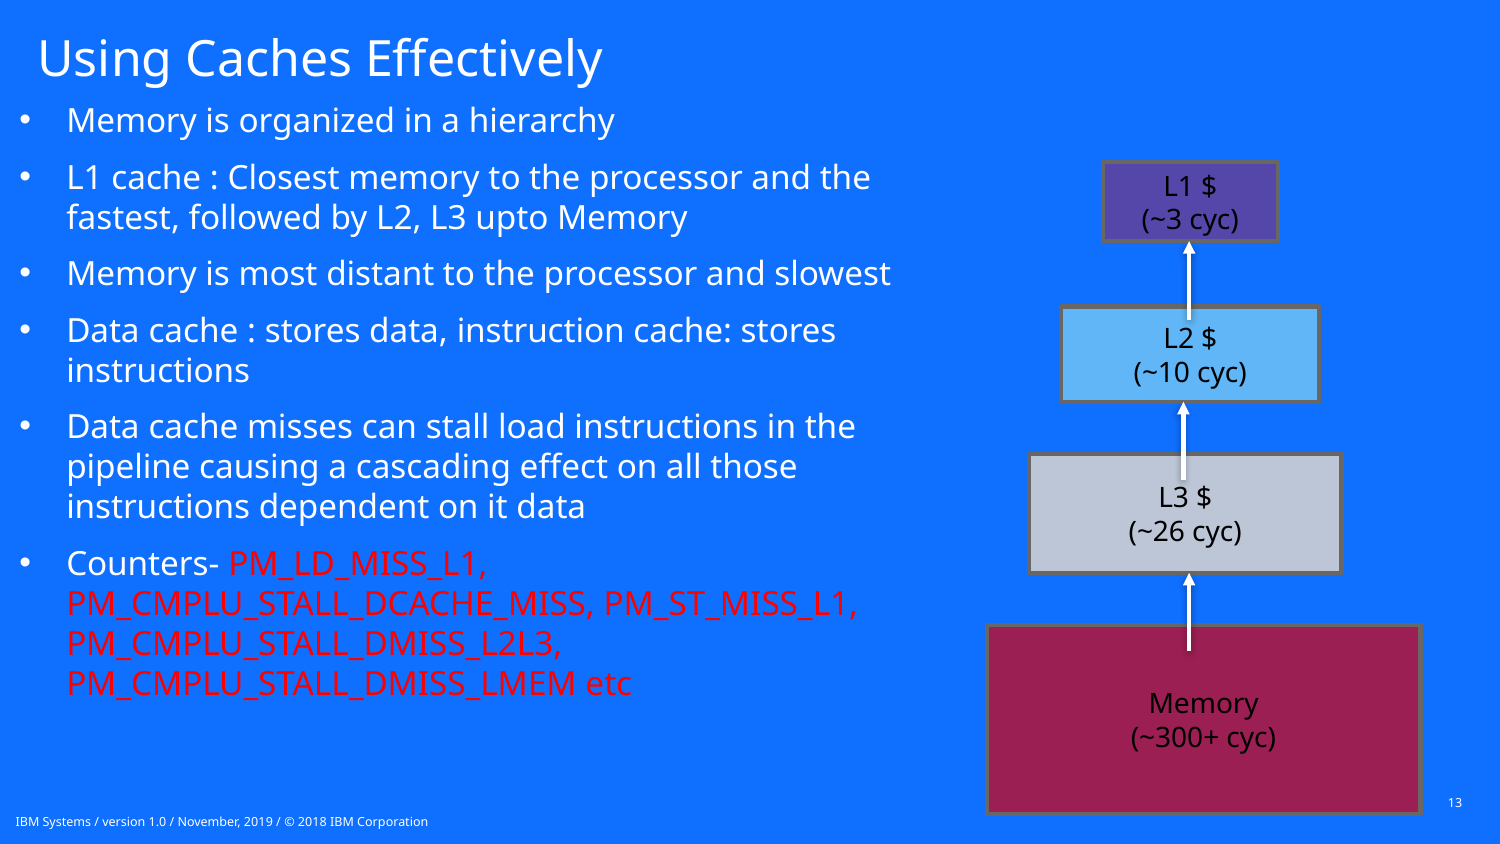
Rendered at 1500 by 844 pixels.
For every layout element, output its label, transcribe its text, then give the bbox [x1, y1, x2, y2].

title Using Caches Effectively [37, 33, 713, 99]
text_box L2 $ (~10 cyc) [1059, 304, 1321, 404]
slide_number 13 [1125, 791, 1463, 815]
text_box Memory (~300+ cyc) [985, 623, 1423, 816]
text_box L3 $ (~26 cyc) [1027, 452, 1344, 575]
text_box IBM Systems / version 1.0 / November, 2019 / © 2018 IBM Corporation [15, 810, 1066, 833]
list Memory is organized in a hierarchy L1 cache : Closest memory to the processor and the fastest, followed by L2, L3 upto Memory Memory is most distant to the processor and slowest Data cache : stores data, instruction cache: stores instructions Data cache misses can stall load instructions in the pipeline causing a cascading effect on all those instructions dependent on it data Counters- PM_LD_MISS_L1, PM_CMPLU_STALL_DCACHE_MISS, PM_ST_MISS_L1, PM_CMPLU_STALL_DMISS_L2L3, PM_CMPLU_STALL_DMISS_LMEM etc [19, 99, 941, 711]
text_box L1 $ (~3 cyc) [1101, 160, 1280, 243]
